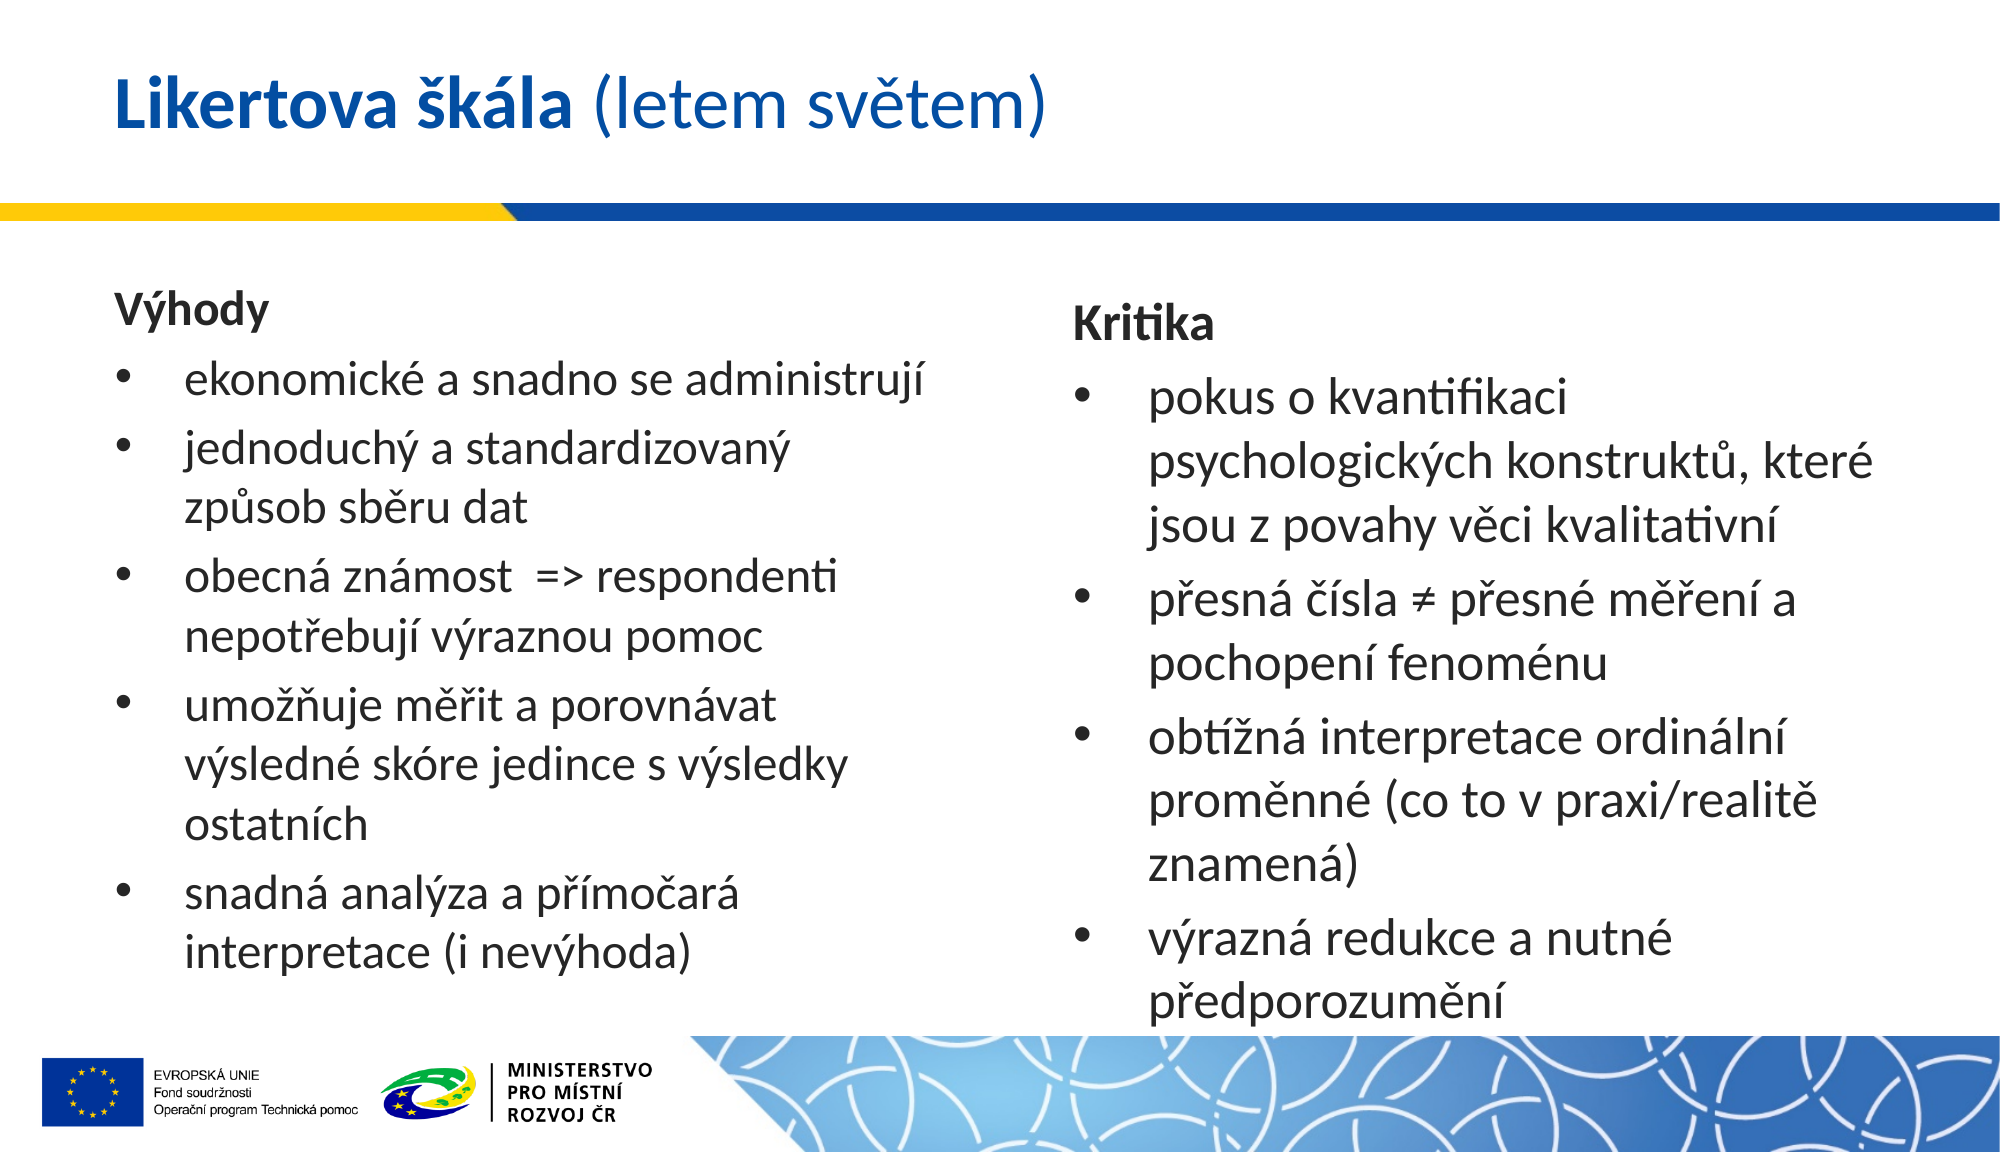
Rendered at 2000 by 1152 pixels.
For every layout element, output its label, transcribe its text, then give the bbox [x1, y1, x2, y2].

picture [19, 1035, 674, 1149]
list Výhody ekonomické a snadno se administrují jednoduchý a standardizovaný způsob sběru dat obecná známost => respondenti nepotřebují výraznou pomoc umožňuje měřit a porovnávat výsledné skóre jedince s výsledky ostatních snadná analýza a přímočará interpretace (i nevýhoda) [99, 268, 941, 1029]
text_box Kritika pokus o kvantifikaci psychologických konstruktů, které jsou z povahy věci kvalitativní přesná čísla ≠ přesné měření a pochopení fenoménu obtížná interpretace ordinální proměnné (co to v praxi/realitě znamená) výrazná redukce a nutné předporozumění [1058, 280, 1898, 1041]
title Likertova škála (letem světem) [99, 46, 1900, 198]
picture [0, 203, 2000, 221]
picture [680, 1036, 2000, 1152]
